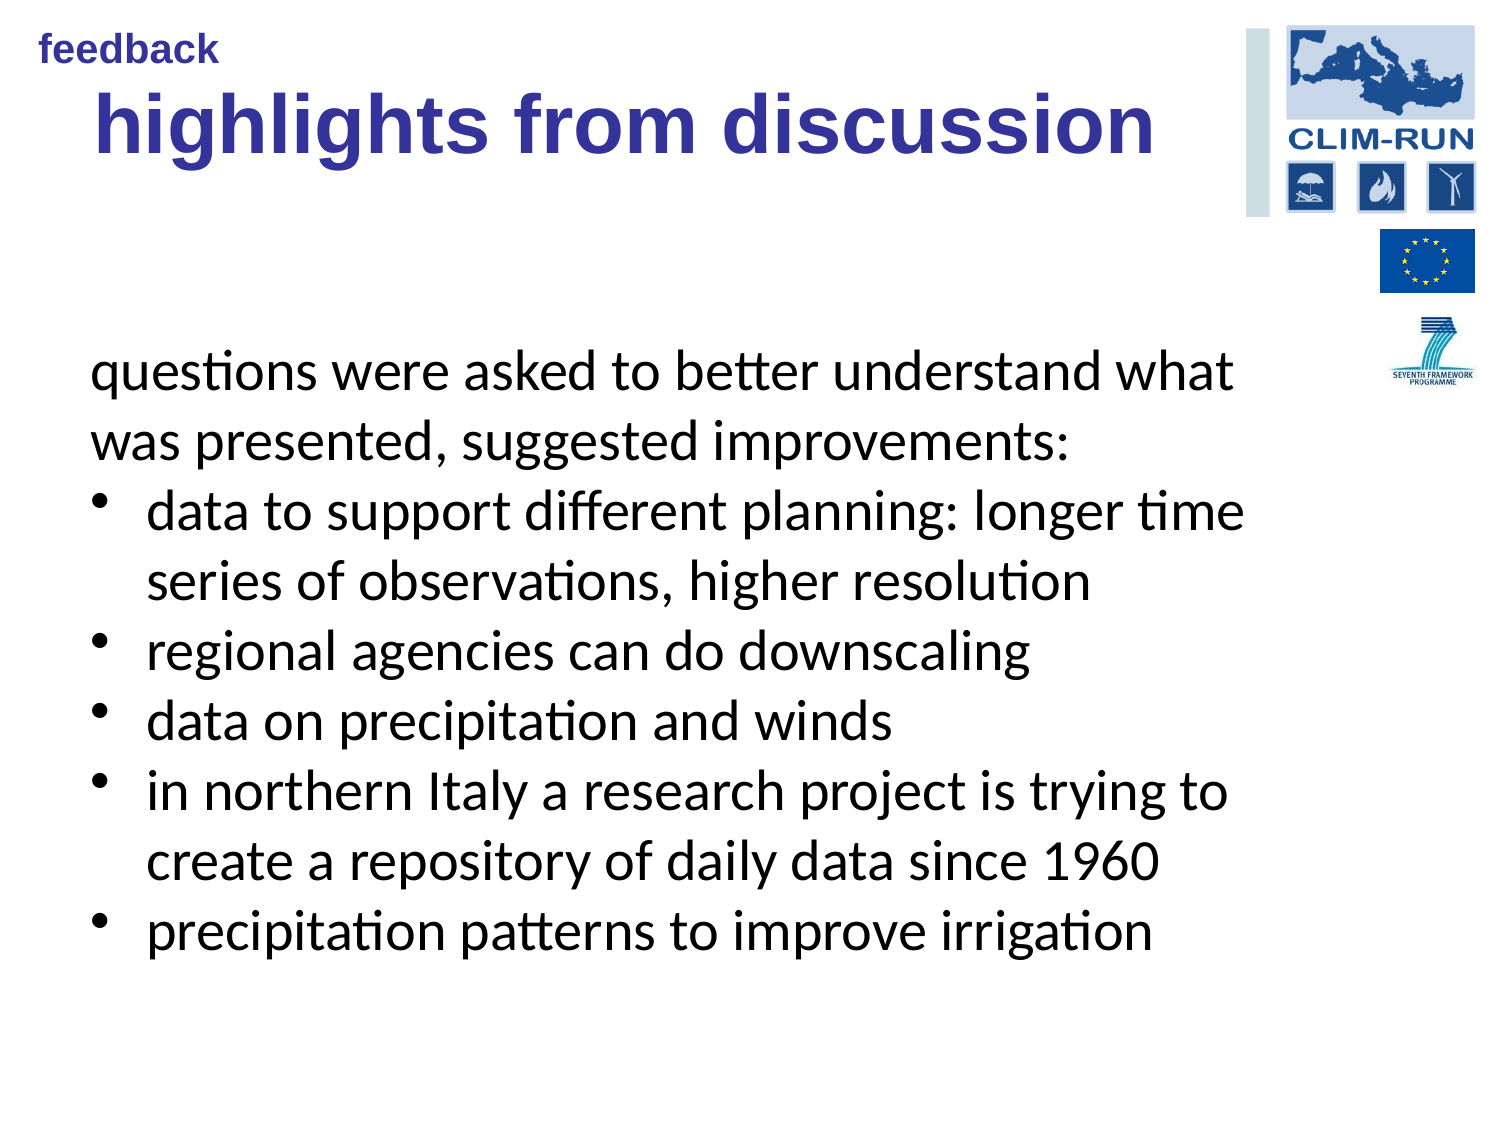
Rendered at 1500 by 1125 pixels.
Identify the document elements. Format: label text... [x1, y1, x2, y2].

picture [1381, 305, 1485, 390]
picture [1380, 229, 1475, 293]
picture [1278, 18, 1483, 221]
text_box highlights from discussion [0, 0, 1250, 242]
text_box questions were asked to better understand what was presented, suggested improvements: data to support different planning: longer time series of observations, higher resolution regional agencies can do downscaling data on precipitation and winds in northern Italy a research project is trying to create a repository of daily data since 1960 precipitation patterns to improve irrigation [75, 324, 1313, 1125]
text_box feedback [23, 14, 235, 80]
